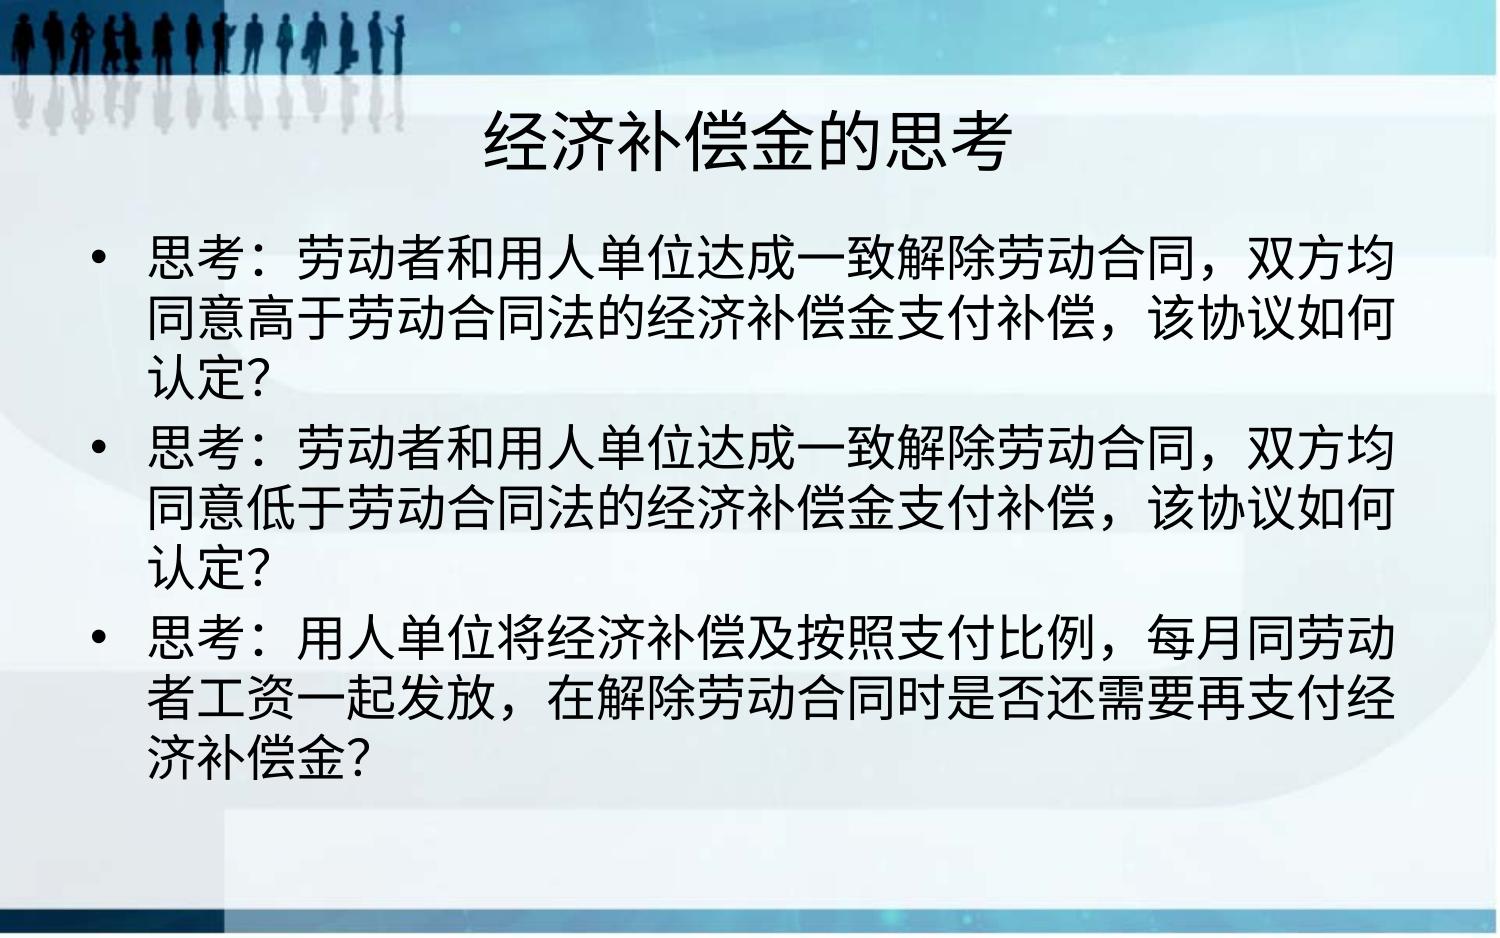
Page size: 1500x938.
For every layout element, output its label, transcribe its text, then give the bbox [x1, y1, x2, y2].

picture [0, 0, 1500, 938]
title 经济补偿金的思考 [74, 70, 1426, 210]
list 思考：劳动者和用人单位达成一致解除劳动合同，双方均同意高于劳动合同法的经济补偿金支付补偿，该协议如何认定？ 思考：劳动者和用人单位达成一致解除劳动合同，双方均同意低于劳动合同法的经济补偿金支付补偿，该协议如何认定？ 思考：用人单位将经济补偿及按照支付比例，每月同劳动者工资一起发放，在解除劳动合同时是否还需要再支付经济补偿金？ [74, 218, 1426, 838]
